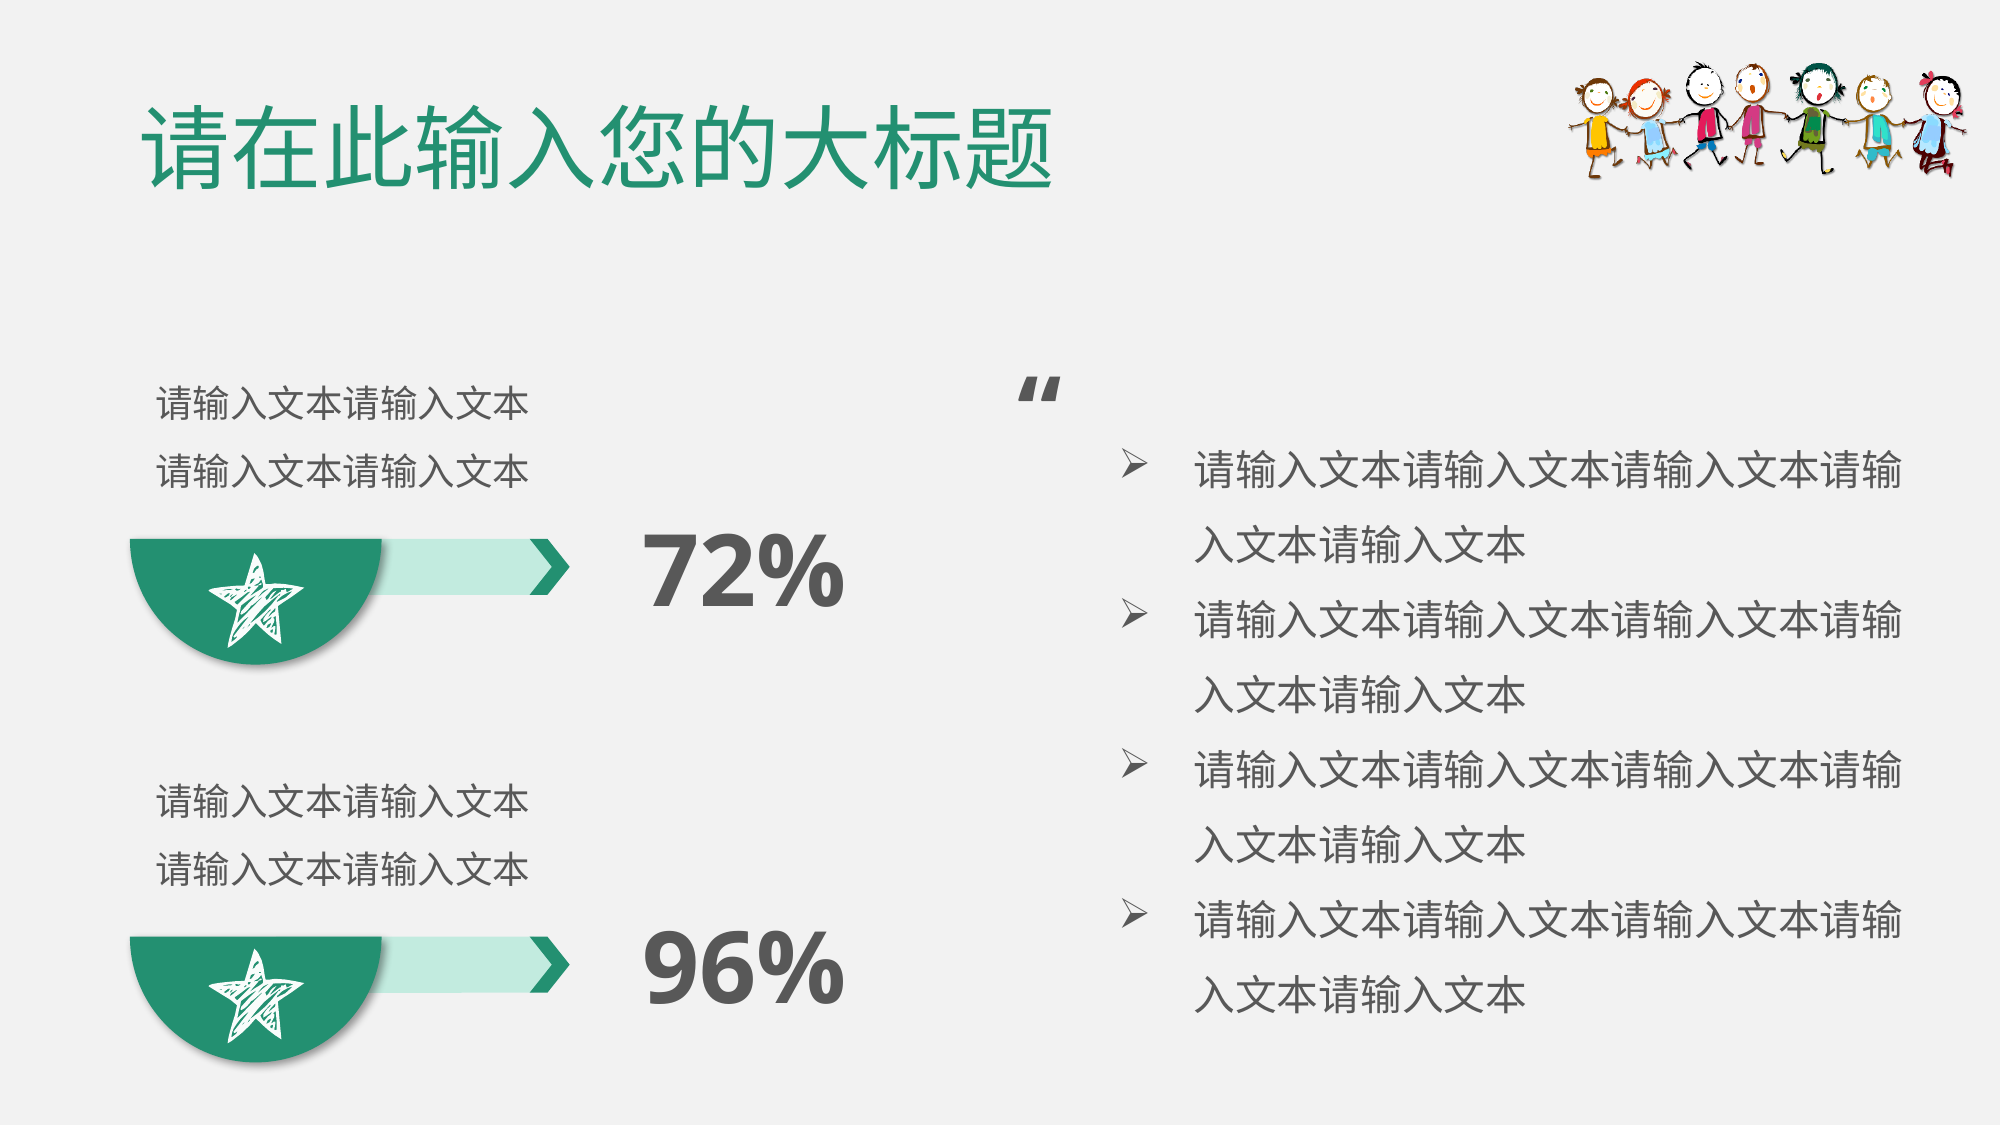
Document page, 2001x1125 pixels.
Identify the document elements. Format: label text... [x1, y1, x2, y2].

text_box [129, 936, 382, 1063]
text_box 72% [569, 498, 920, 634]
text_box [383, 936, 550, 993]
text_box [382, 538, 549, 595]
text_box [129, 538, 382, 665]
text_box [208, 553, 305, 648]
text_box [527, 537, 569, 596]
picture [1876, 61, 1969, 181]
title 请在此输入您的大标题 [123, 26, 1876, 210]
text_box 请输入文本请输入文本请输入文本请输入文本 [129, 332, 557, 519]
text_box 请输入文本请输入文本请输入文本请输入文本 [129, 730, 557, 917]
text_box [527, 935, 569, 994]
text_box 请输入文本请输入文本请输入文本请输入文本请输入文本 请输入文本请输入文本请输入文本请输入文本请输入文本 请输入文本请输入文本请输入文本请输入文本请输入文本 请输入文本请输入文本请输入文本请输入文本请输入文本 [1102, 336, 1936, 1101]
text_box 96% [569, 896, 920, 1032]
text_box “ [1002, 341, 1102, 477]
text_box [208, 948, 305, 1044]
